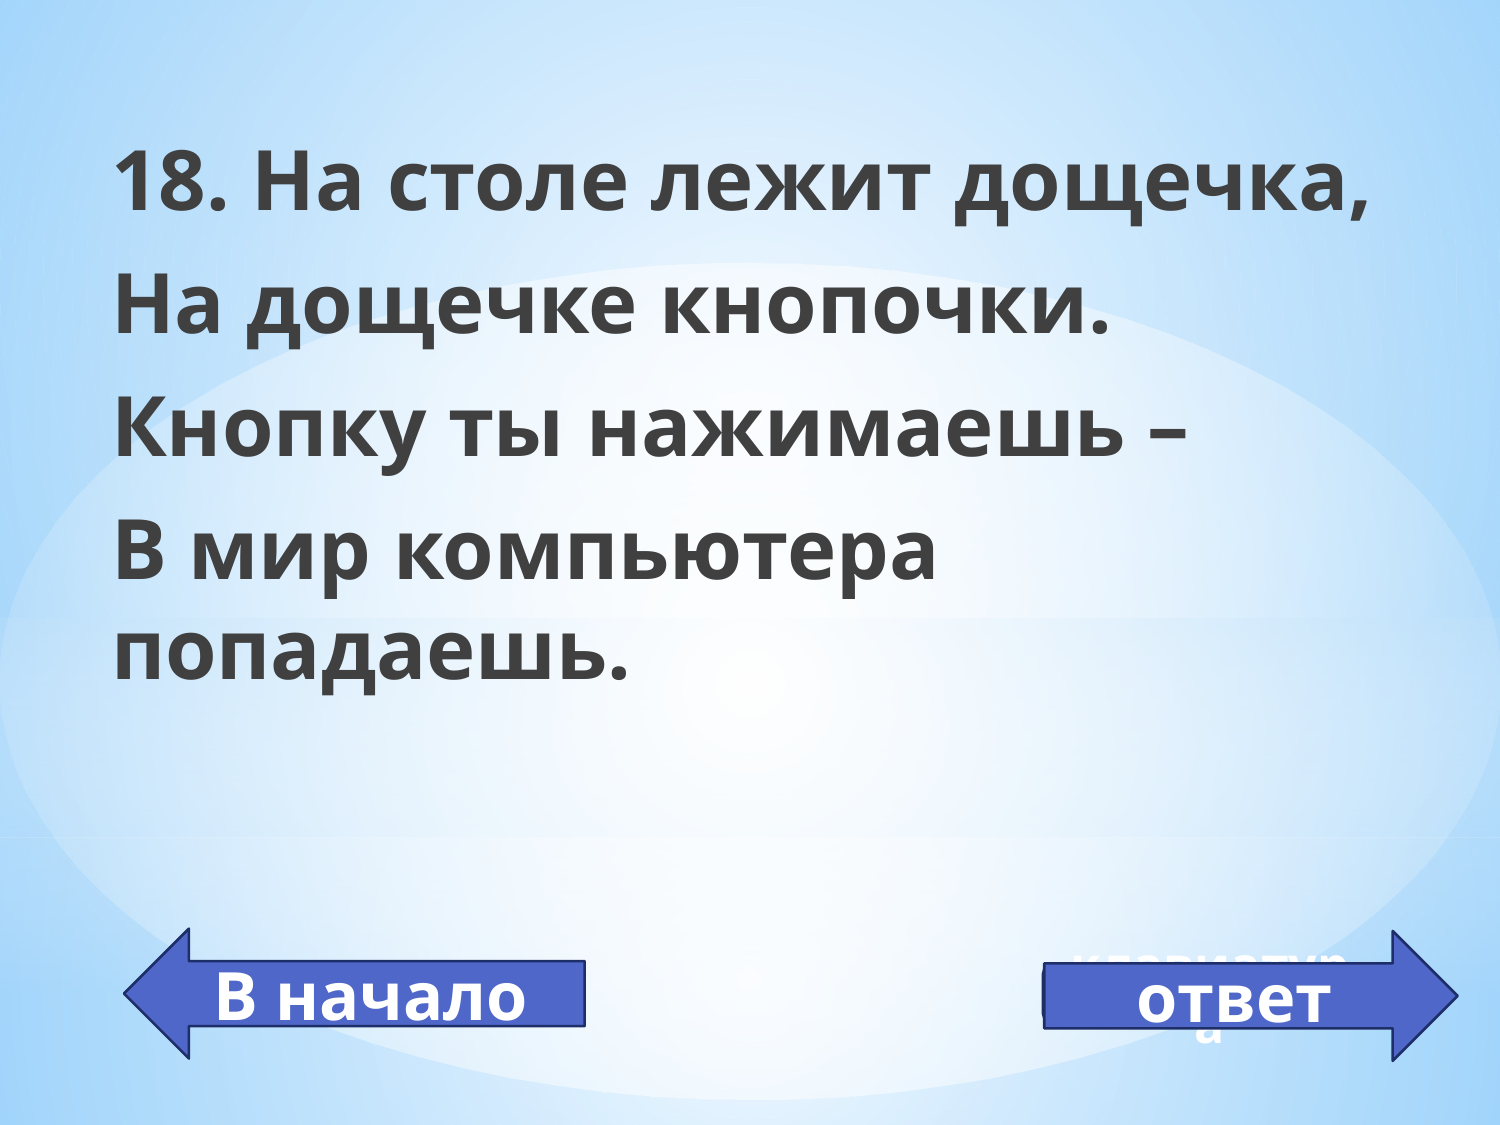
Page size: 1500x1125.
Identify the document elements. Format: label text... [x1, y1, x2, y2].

text_box [1049, 927, 1465, 1060]
text_box ответ [1391, 929, 1397, 959]
list 18. На столе лежит дощечка, На дощечке кнопочки. Кнопку ты нажимаешь – В мир компьютера попадаешь. [88, 120, 1412, 929]
text_box ответ [1042, 962, 1397, 1063]
text_box В начало [123, 927, 586, 1060]
